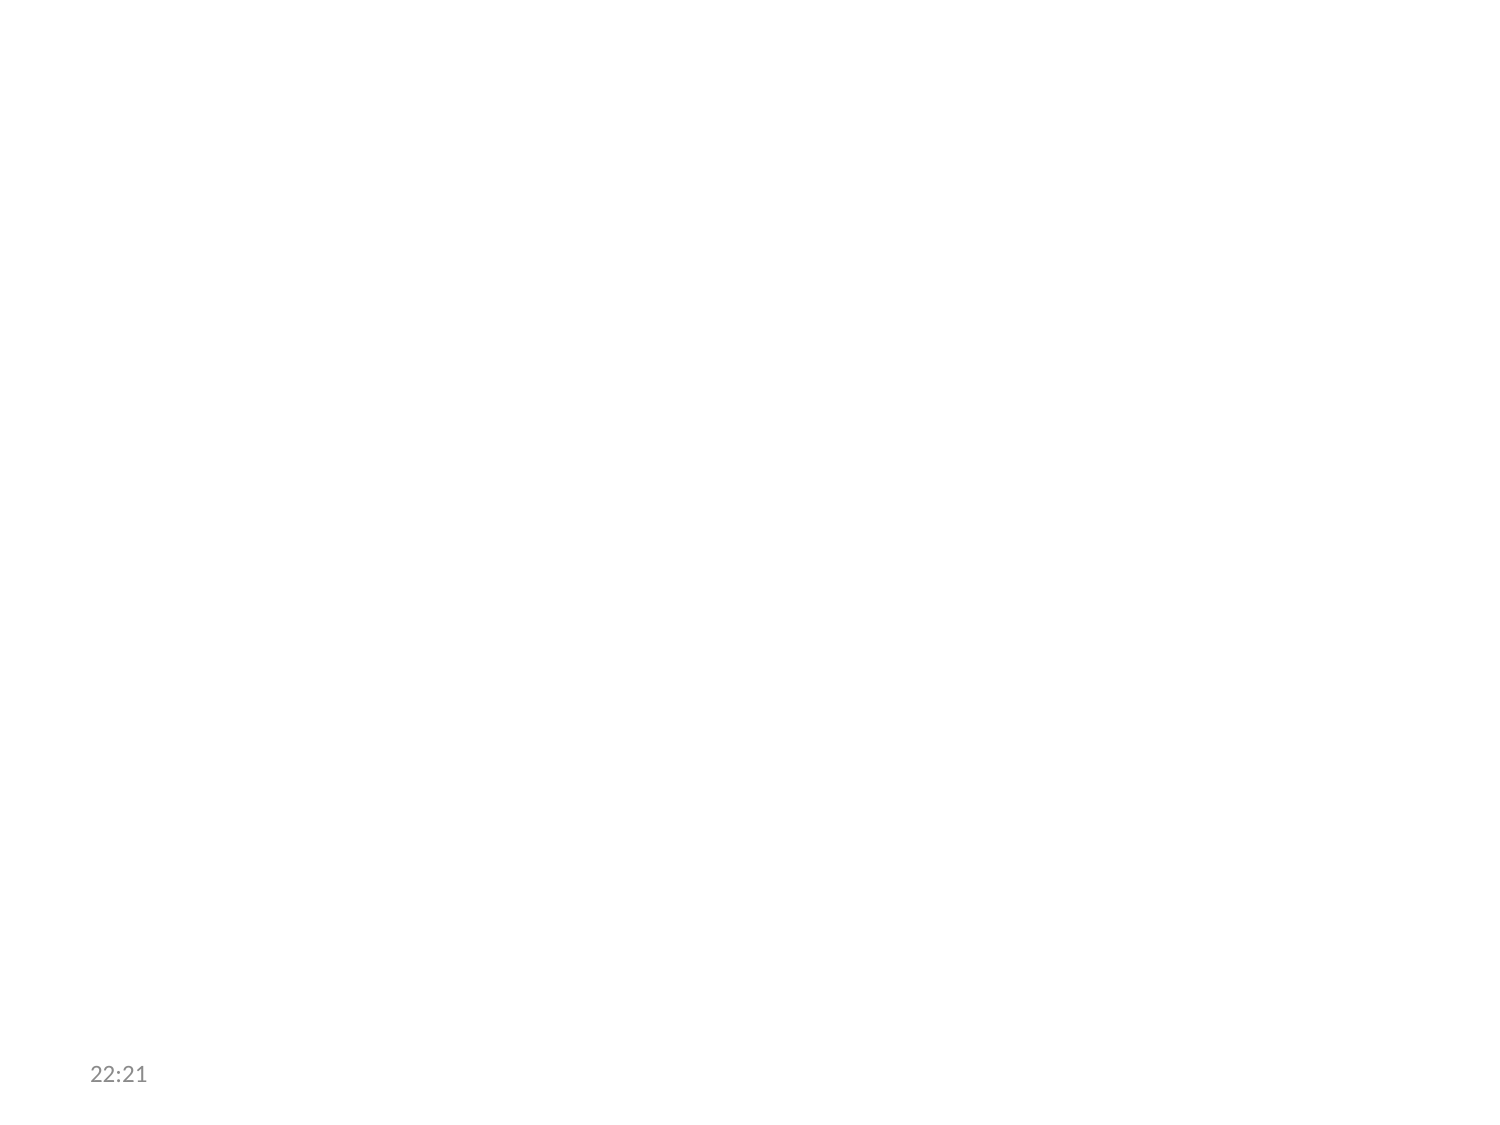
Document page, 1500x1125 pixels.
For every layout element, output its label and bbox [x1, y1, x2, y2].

slide_number [75, 1042, 425, 1103]
